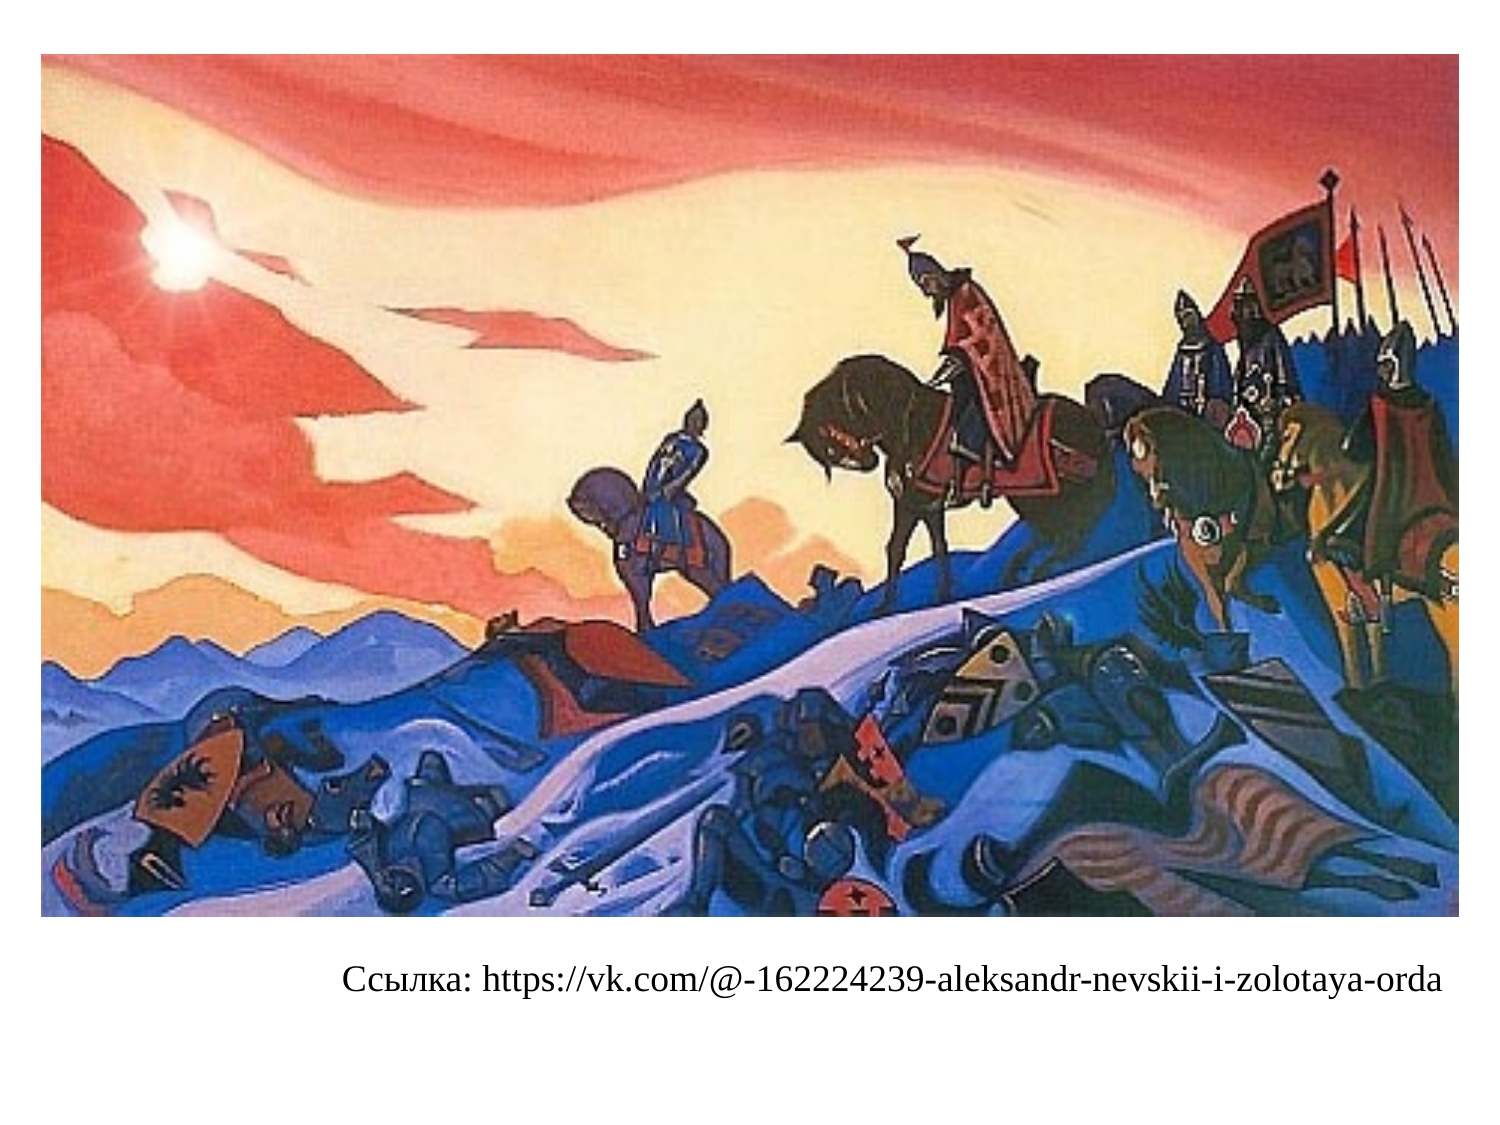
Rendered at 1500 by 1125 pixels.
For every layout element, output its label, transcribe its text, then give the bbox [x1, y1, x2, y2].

text_box Ссылка: https://vk.com/@-162224239-aleksandr-nevskii-i-zolotaya-orda [41, 924, 1459, 1006]
picture [41, 54, 1459, 918]
